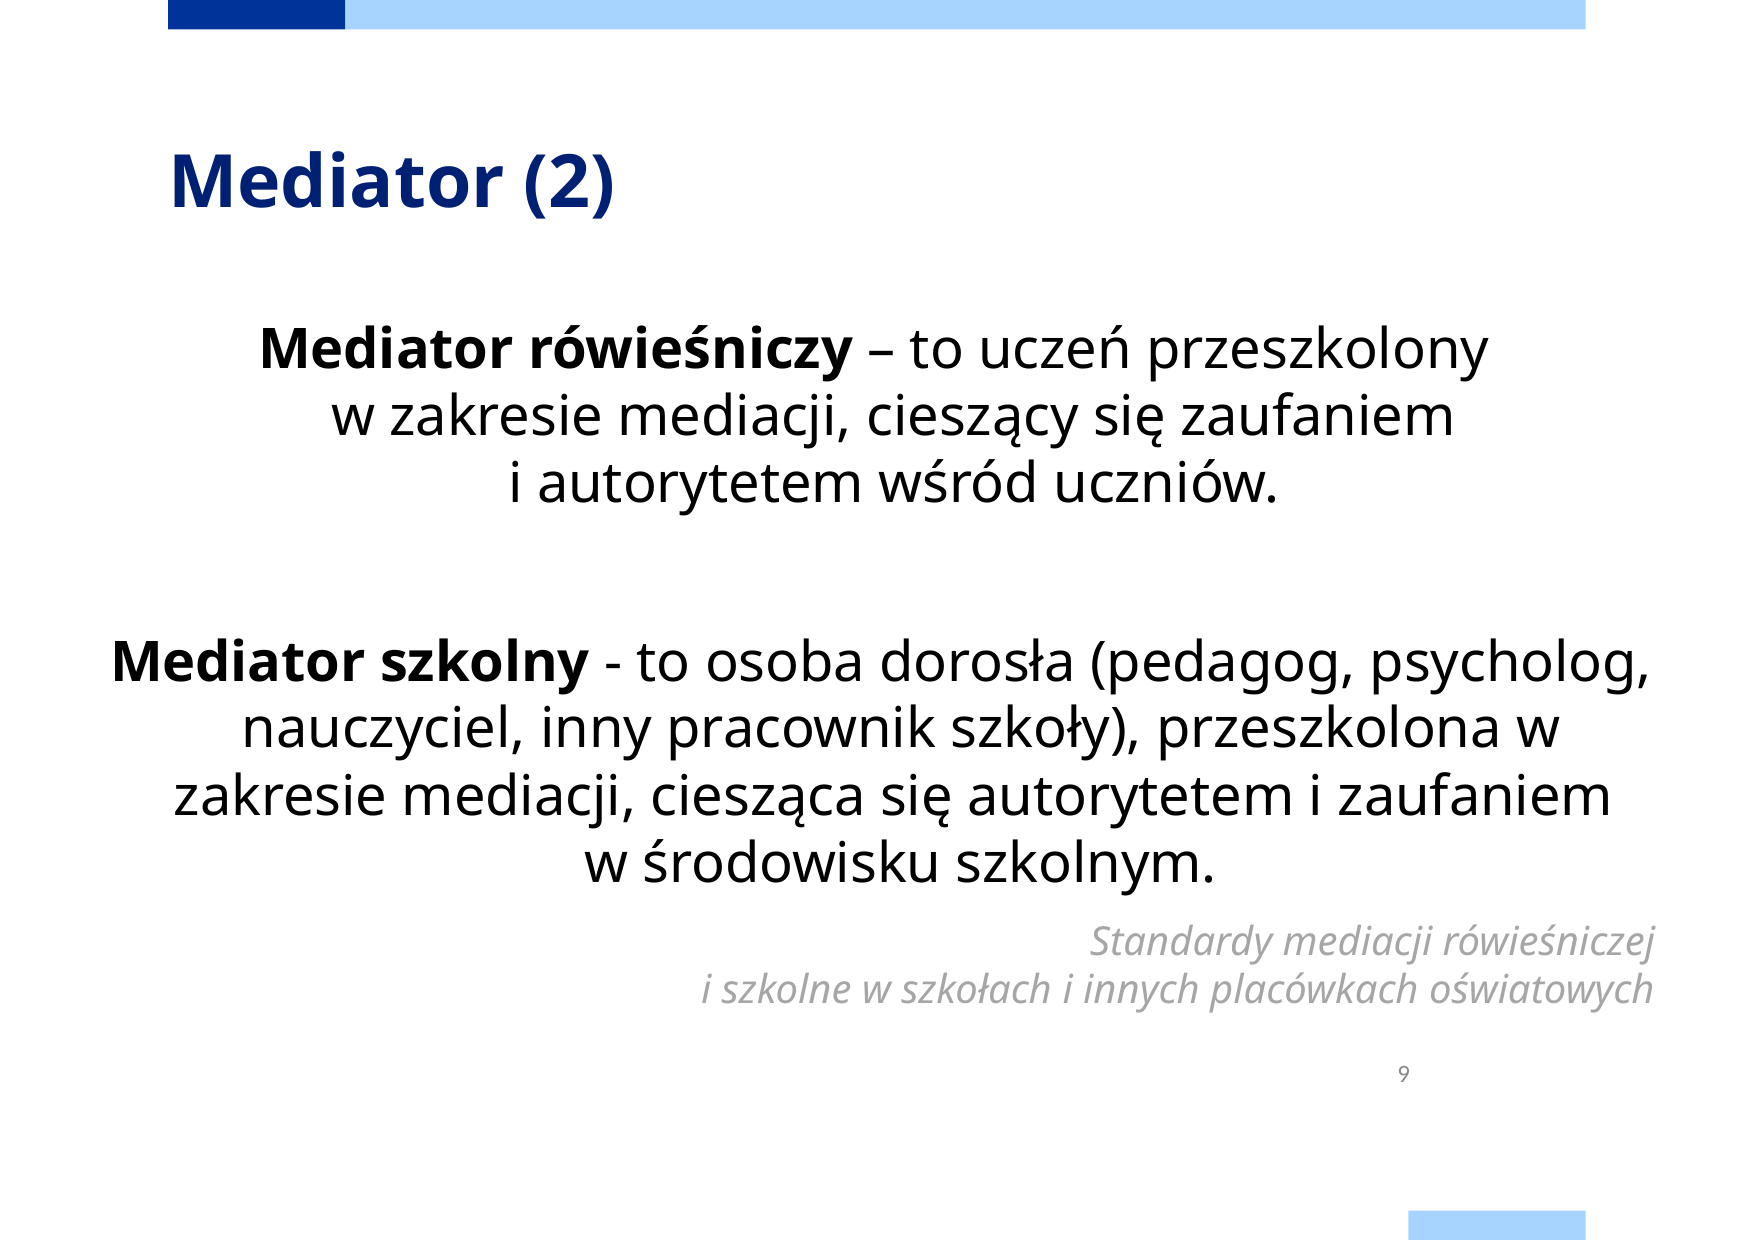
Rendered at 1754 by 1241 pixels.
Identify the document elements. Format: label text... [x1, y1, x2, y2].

title Mediator (2) [168, 147, 1586, 312]
list Mediator rówieśniczy – to uczeń przeszkolony w zakresie mediacji, cieszący się zaufaniem i autorytetem wśród uczniów. Mediator szkolny - to osoba dorosła (pedagog, psycholog, nauczyciel, inny pracownik szkoły), przeszkolona w zakresie mediacji, ciesząca się autorytetem i zaufaniem w środowisku szkolnym. Standardy mediacji rówieśniczej i szkolne w szkołach i innych placówkach oświatowych [95, 312, 1667, 1074]
slide_number 9 [1074, 1042, 1425, 1103]
